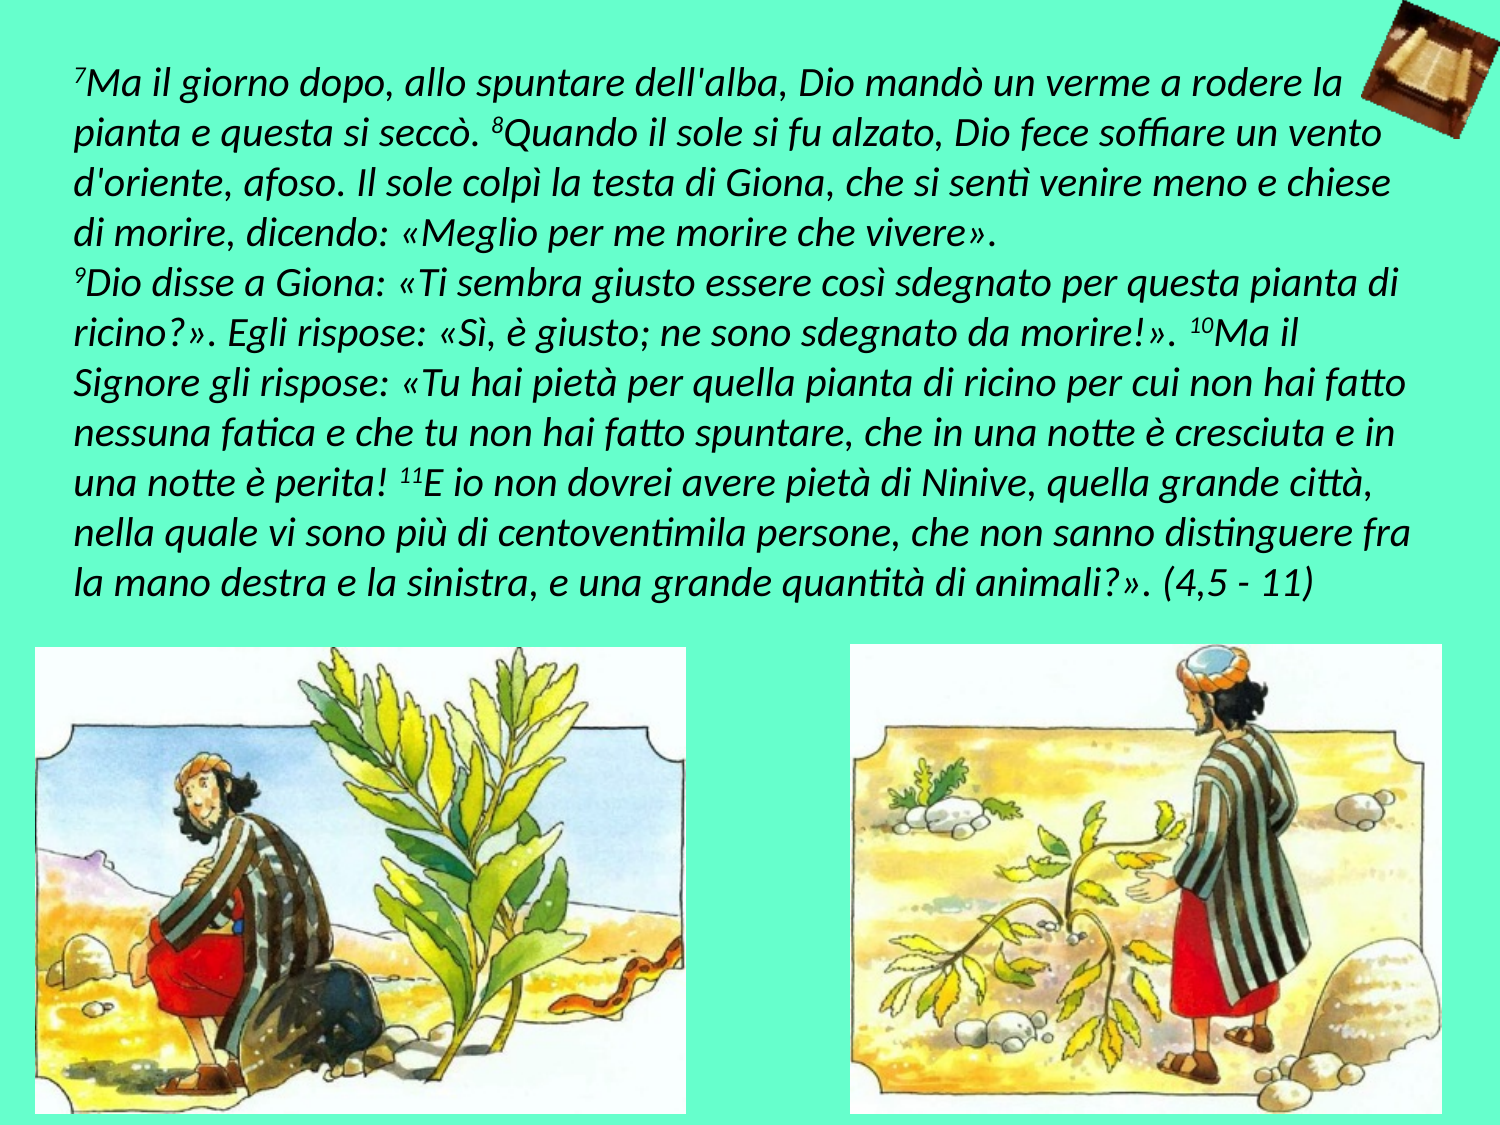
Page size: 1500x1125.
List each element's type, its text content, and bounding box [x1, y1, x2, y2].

picture [1361, 0, 1500, 139]
picture [34, 647, 686, 1114]
text_box 7Ma il giorno dopo, allo spuntare dell'alba, Dio mandò un verme a rodere la pianta e questa si seccò. 8Quando il sole si fu alzato, Dio fece soffiare un vento d'oriente, afoso. Il sole colpì la testa di Giona, che si sentì venire meno e chiese di morire, dicendo: «Meglio per me morire che vivere». 9Dio disse a Giona: «Ti sembra giusto essere così sdegnato per questa pianta di ricino?». Egli rispose: «Sì, è giusto; ne sono sdegnato da morire!». 10Ma il Signore gli rispose: «Tu hai pietà per quella pianta di ricino per cui non hai fatto nessuna fatica e che tu non hai fatto spuntare, che in una notte è cresciuta e in una notte è perita! 11E io non dovrei avere pietà di Ninive, quella grande città, nella quale vi sono più di centoventimila persone, che non sanno distinguere fra la mano destra e la sinistra, e una grande quantità di animali?». (4,5 - 11) [58, 46, 1442, 612]
picture [850, 643, 1442, 1114]
